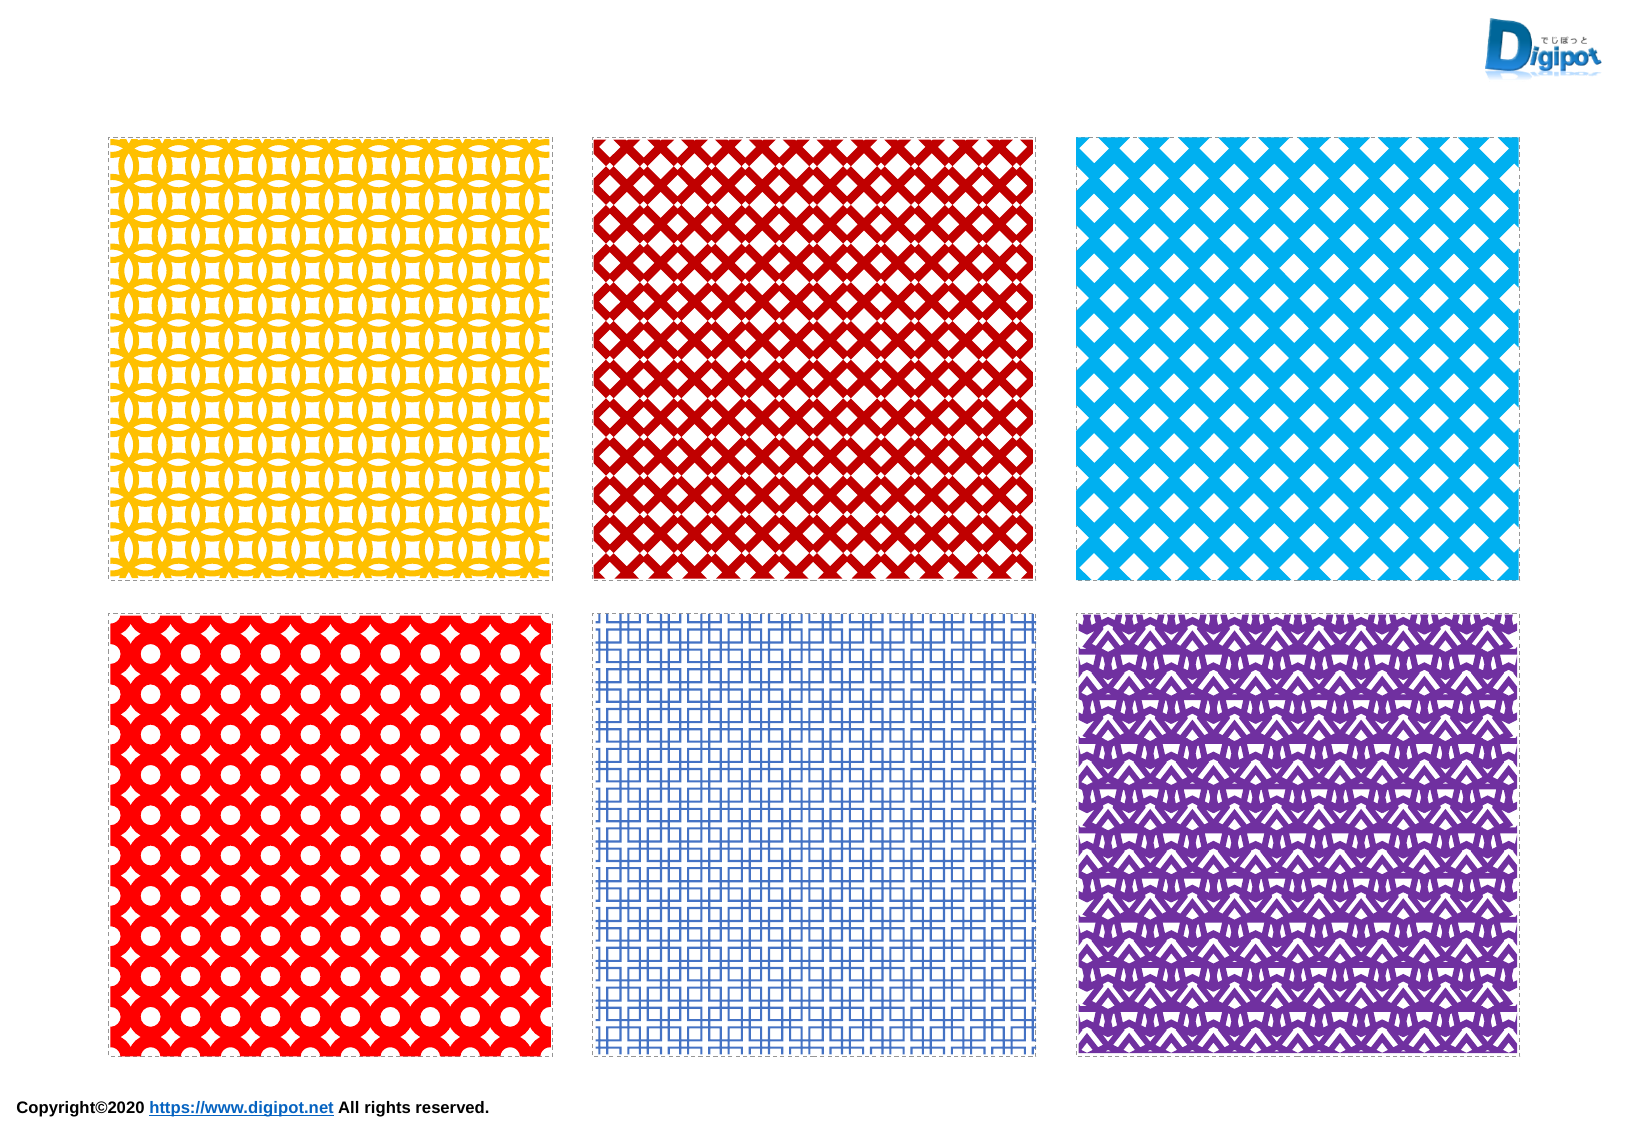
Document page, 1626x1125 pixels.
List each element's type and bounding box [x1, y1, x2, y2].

text_box [1077, 613, 1519, 1055]
text_box [595, 613, 1037, 1055]
picture [1485, 18, 1602, 82]
text_box [110, 139, 550, 579]
text_box [1076, 137, 1519, 581]
text_box [593, 139, 1033, 579]
text_box [110, 615, 551, 1057]
